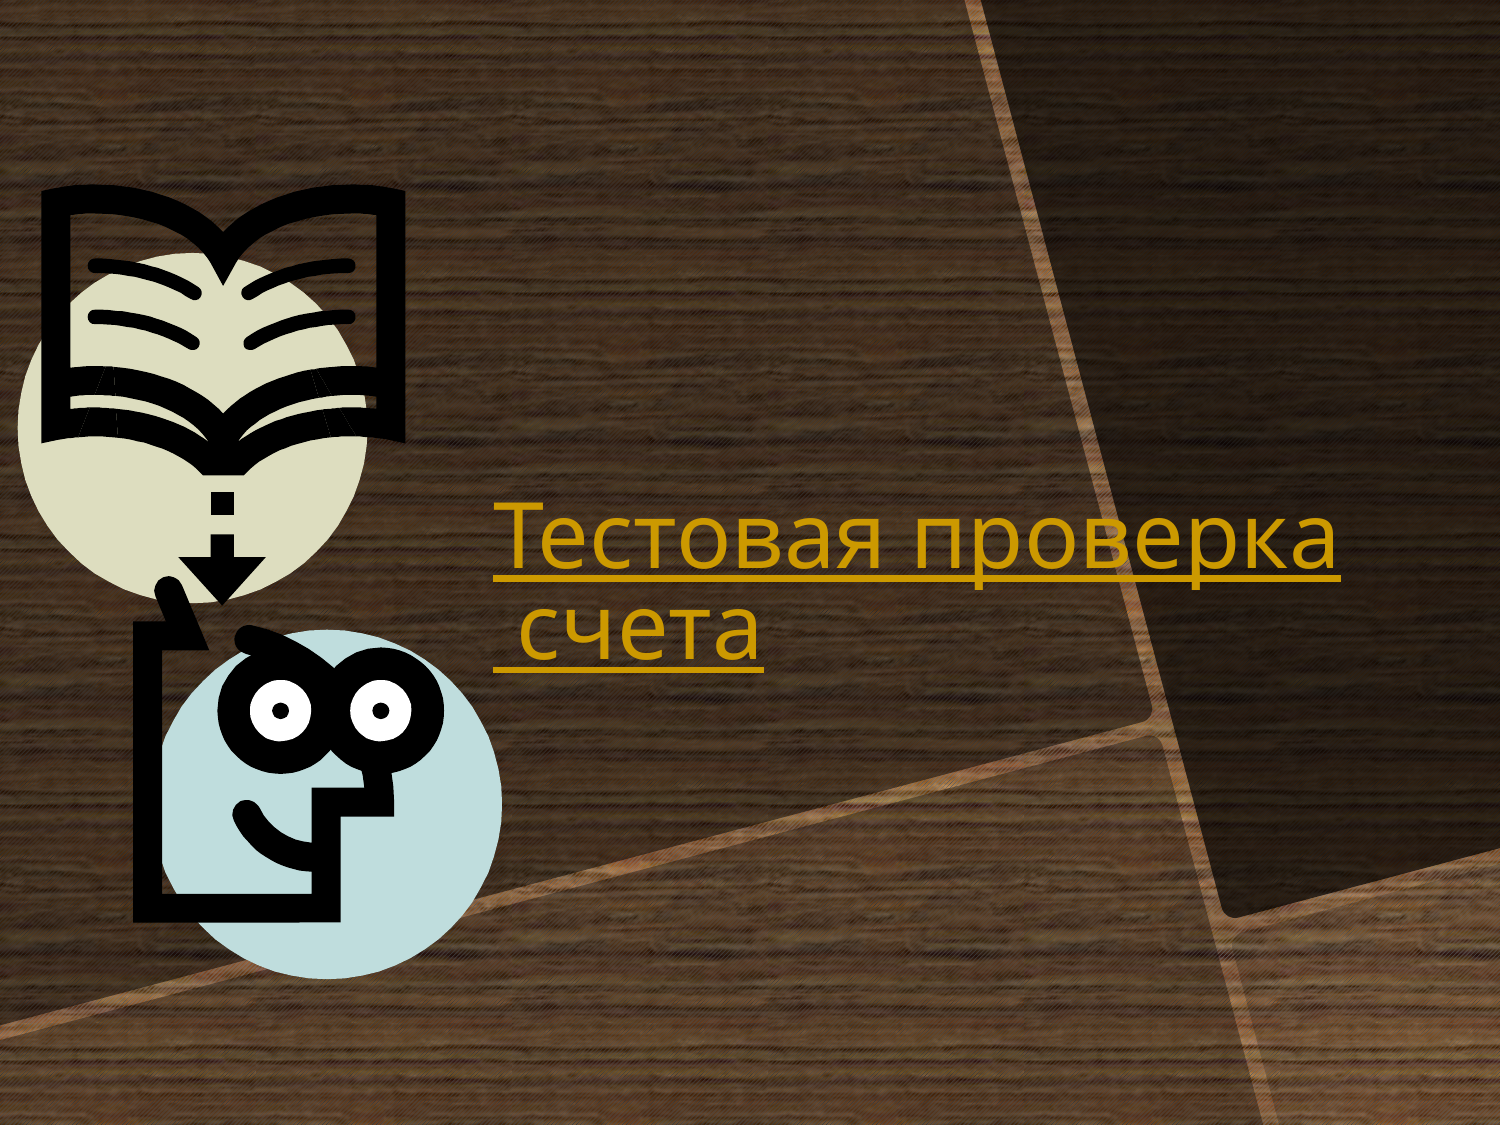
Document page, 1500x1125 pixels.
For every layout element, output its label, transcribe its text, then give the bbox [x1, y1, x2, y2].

title Тестовая проверка счета [508, 302, 1376, 609]
picture [17, 184, 503, 980]
